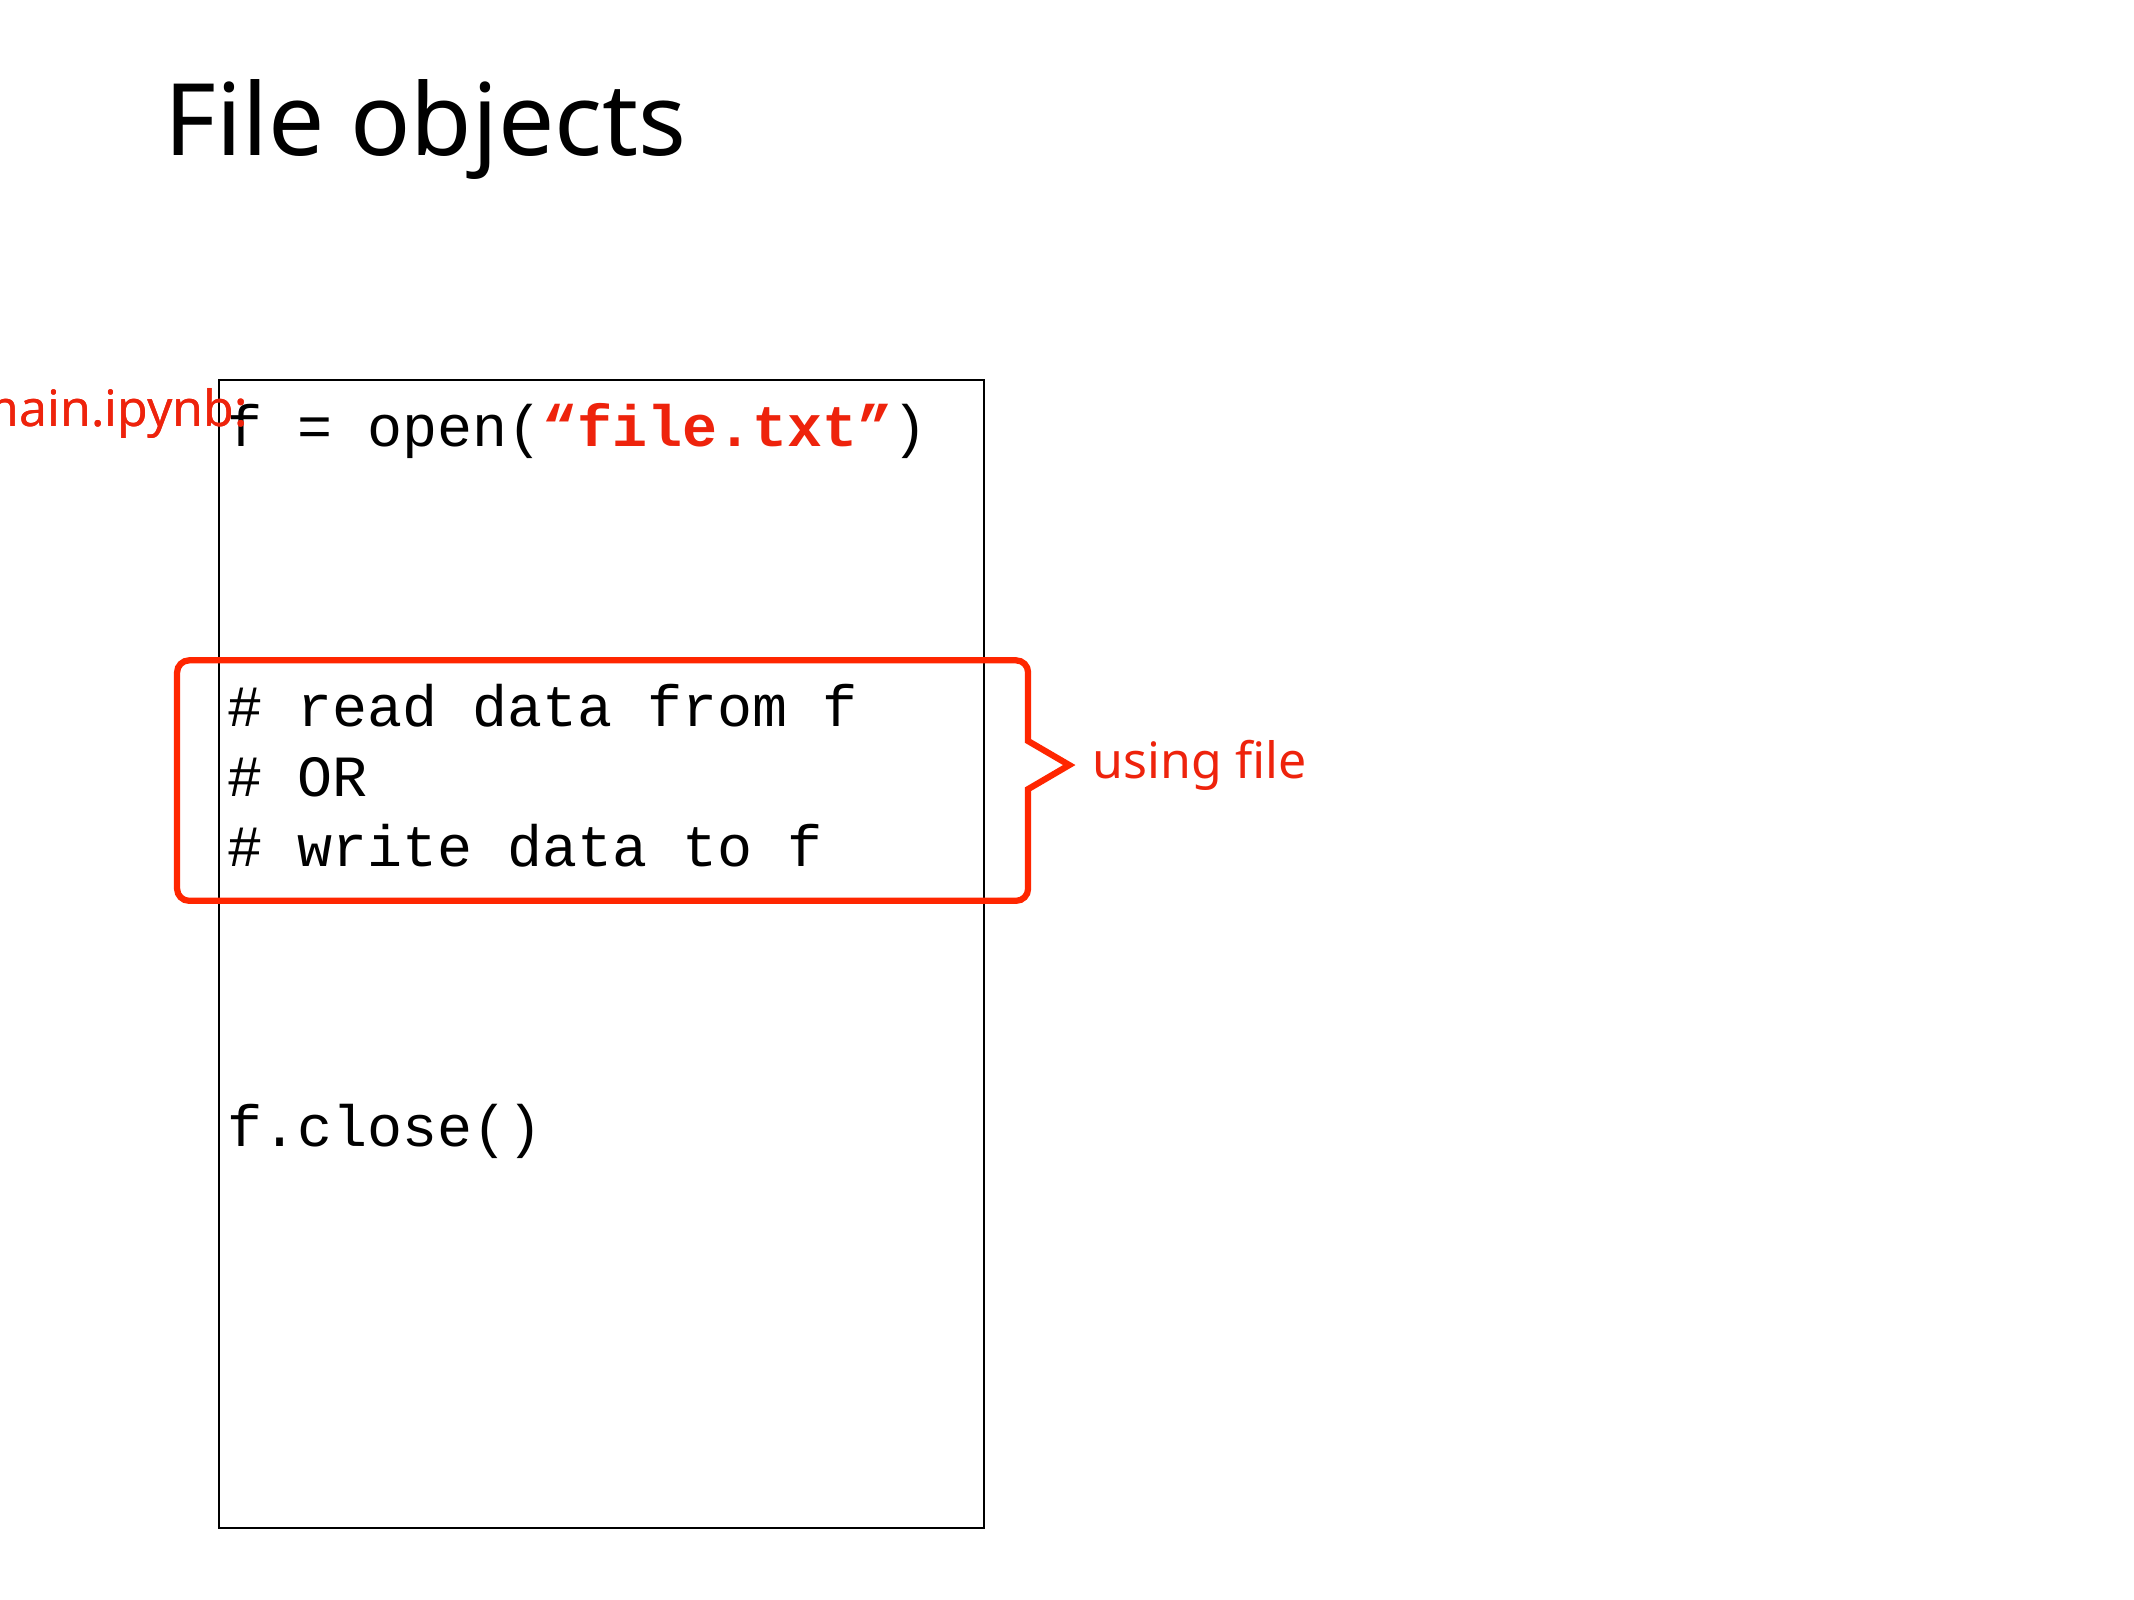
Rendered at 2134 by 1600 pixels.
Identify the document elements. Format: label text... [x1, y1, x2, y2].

text_box [177, 660, 1070, 901]
text_box using file [1084, 720, 1316, 797]
text_box main.ipynb: [0, 367, 257, 445]
list f = open(“file.txt”) # read data from f # OR # write data to f f.close() [218, 379, 985, 660]
title File objects [155, 41, 1978, 191]
list f = open(“file.txt”) # read data from f # OR # write data to f f.close() [218, 901, 985, 1529]
